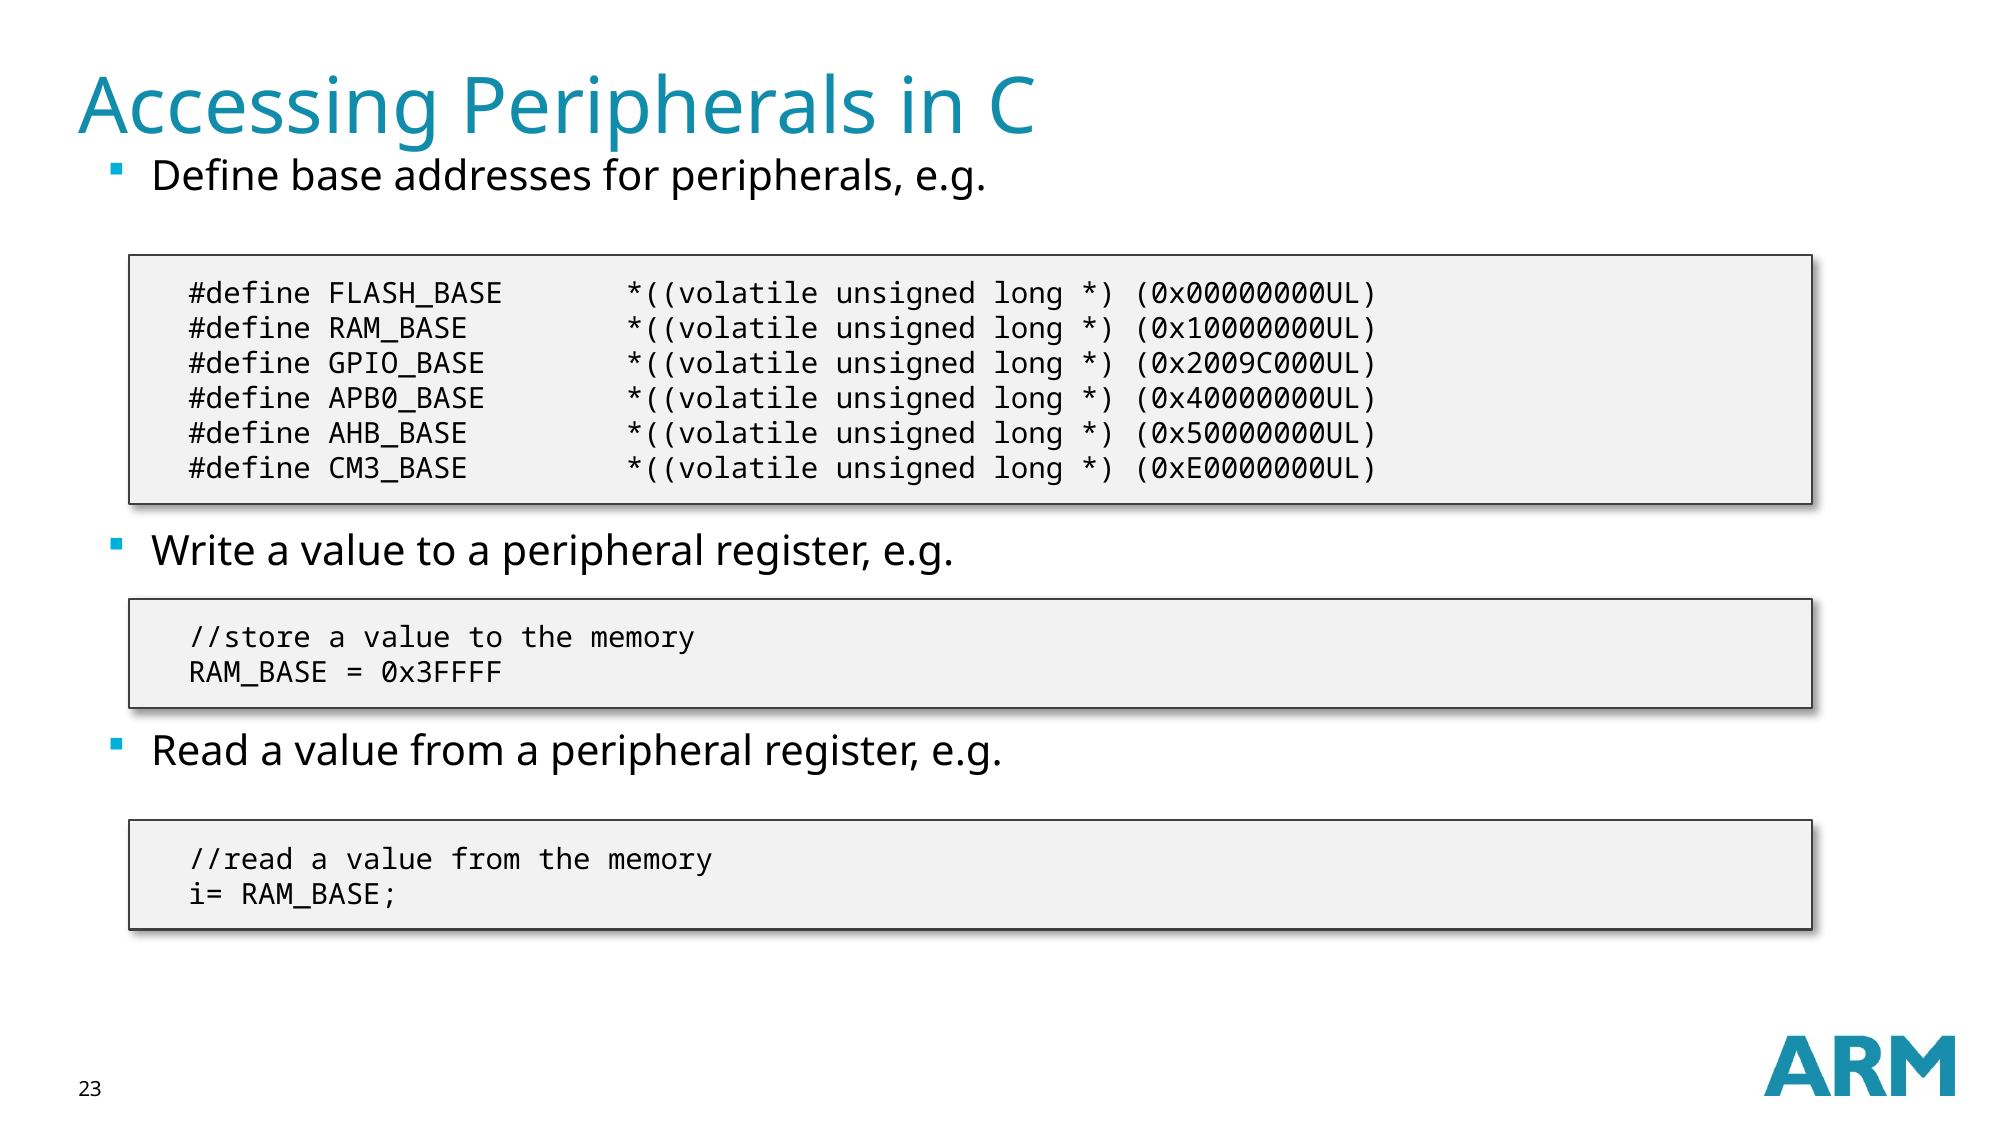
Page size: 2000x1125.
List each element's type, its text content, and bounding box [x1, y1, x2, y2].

text_box //store a value to the memory RAM_BASE = 0x3FFFF [129, 598, 1812, 709]
list Define base addresses for peripherals, e.g. Write a value to a peripheral register, e.g. Read a value from a peripheral register, e.g. [107, 148, 1868, 1023]
picture [1763, 1035, 1955, 1096]
title Accessing Peripherals in C [78, 55, 1910, 150]
text_box //read a value from the memory i= RAM_BASE; [129, 820, 1812, 930]
text_box #define FLASH_BASE *((volatile unsigned long *) (0x00000000UL) #define RAM_BASE *((volatile unsigned long *) (0x10000000UL) #define GPIO_BASE *((volatile unsigned long *) (0x2009C000UL) #define APB0_BASE *((volatile unsigned long *) (0x40000000UL) #define AHB_BASE *((volatile unsigned long *) (0x50000000UL) #define CM3_BASE *((volatile unsigned long *) (0xE0000000UL) [129, 254, 1812, 505]
